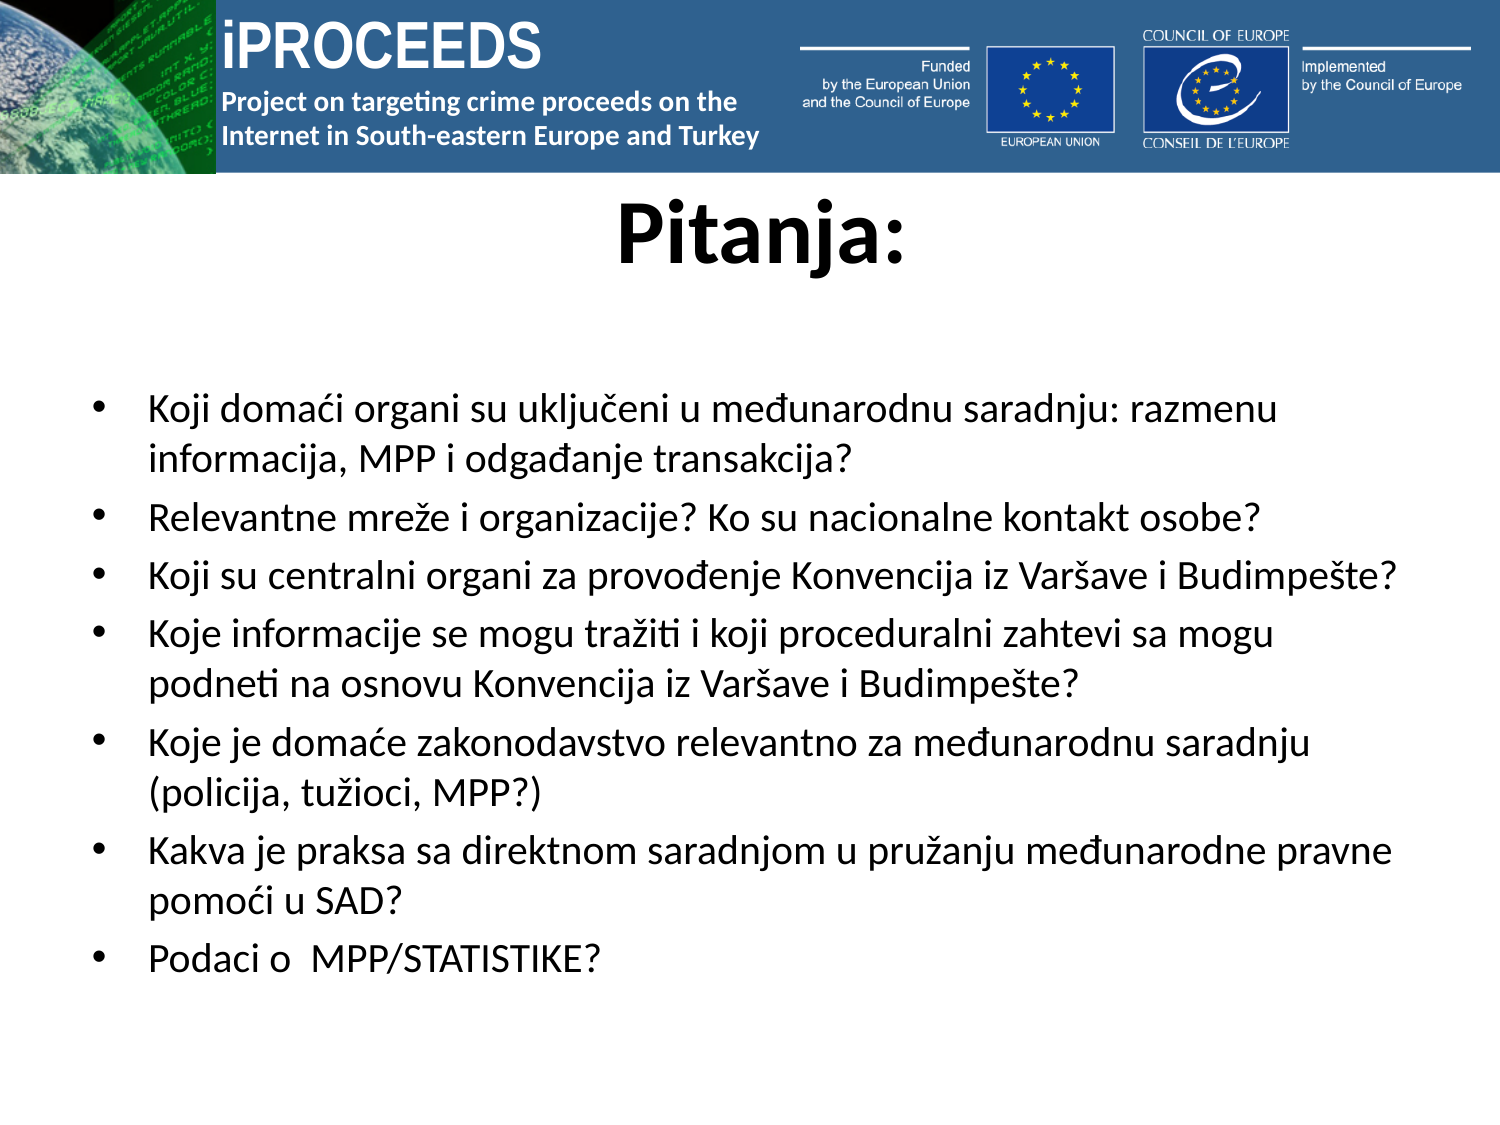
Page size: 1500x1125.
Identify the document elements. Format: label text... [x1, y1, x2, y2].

list Koji domaći organi su uključeni u međunarodnu saradnju: razmenu informacija, MPP i odgađanje transakcija? Relevantne mreže i organizacije? Ko su nacionalne kontakt osobe? Koji su centralni organi za provođenje Konvencija iz Varšave i Budimpešte? Koje informacije se mogu tražiti i koji proceduralni zahtevi sa mogu podneti na osnovu Konvencija iz Varšave i Budimpešte? Koje je domaće zakonodavstvo relevantno za međunarodnu saradnju (policija, tužioci, MPP?) Kakva je praksa sa direktnom saradnjom u pružanju međunarodne pravne pomoći u SAD? Podaci o MPP/STATISTIKE? [76, 373, 1428, 1017]
picture [0, 0, 216, 174]
title Pitanja: [76, 172, 1428, 282]
picture [800, 30, 1471, 148]
